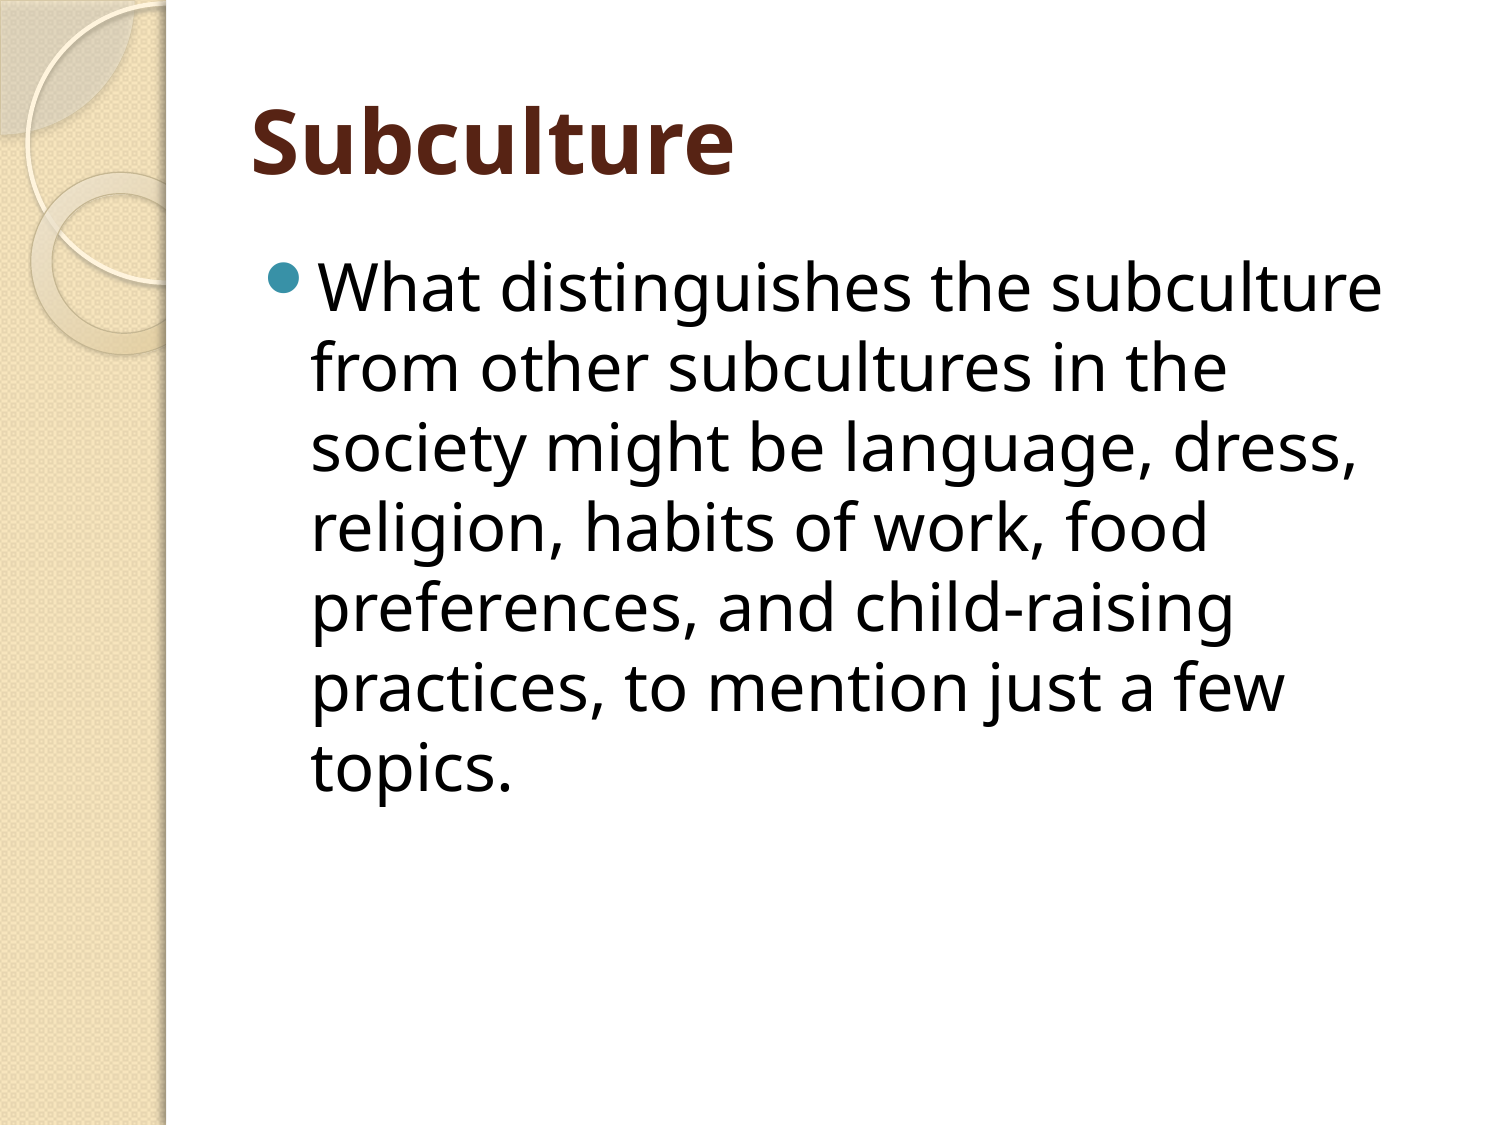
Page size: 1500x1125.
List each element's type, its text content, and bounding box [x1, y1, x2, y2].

title Subculture [235, 45, 1466, 233]
list What distinguishes the subculture from other subcultures in the society might be language, dress, religion, habits of work, food preferences, and child-raising practices, to mention just a few topics. [235, 237, 1466, 1025]
